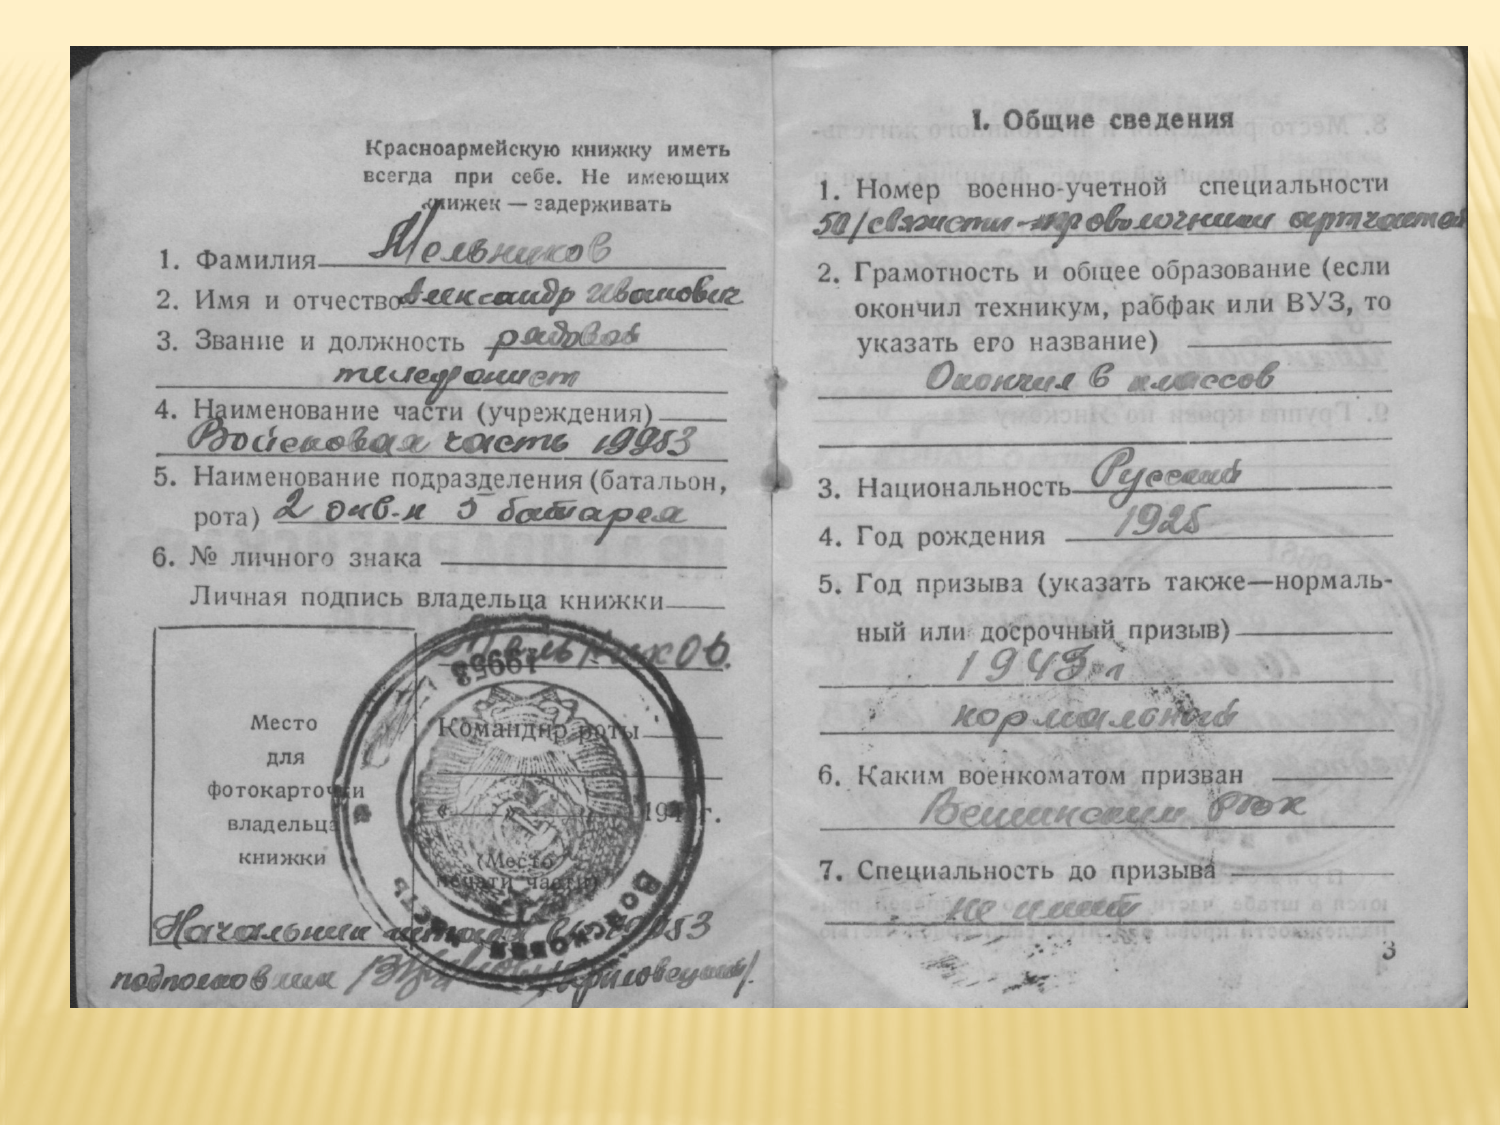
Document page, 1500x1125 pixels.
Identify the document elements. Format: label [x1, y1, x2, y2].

picture [69, 46, 1469, 1009]
